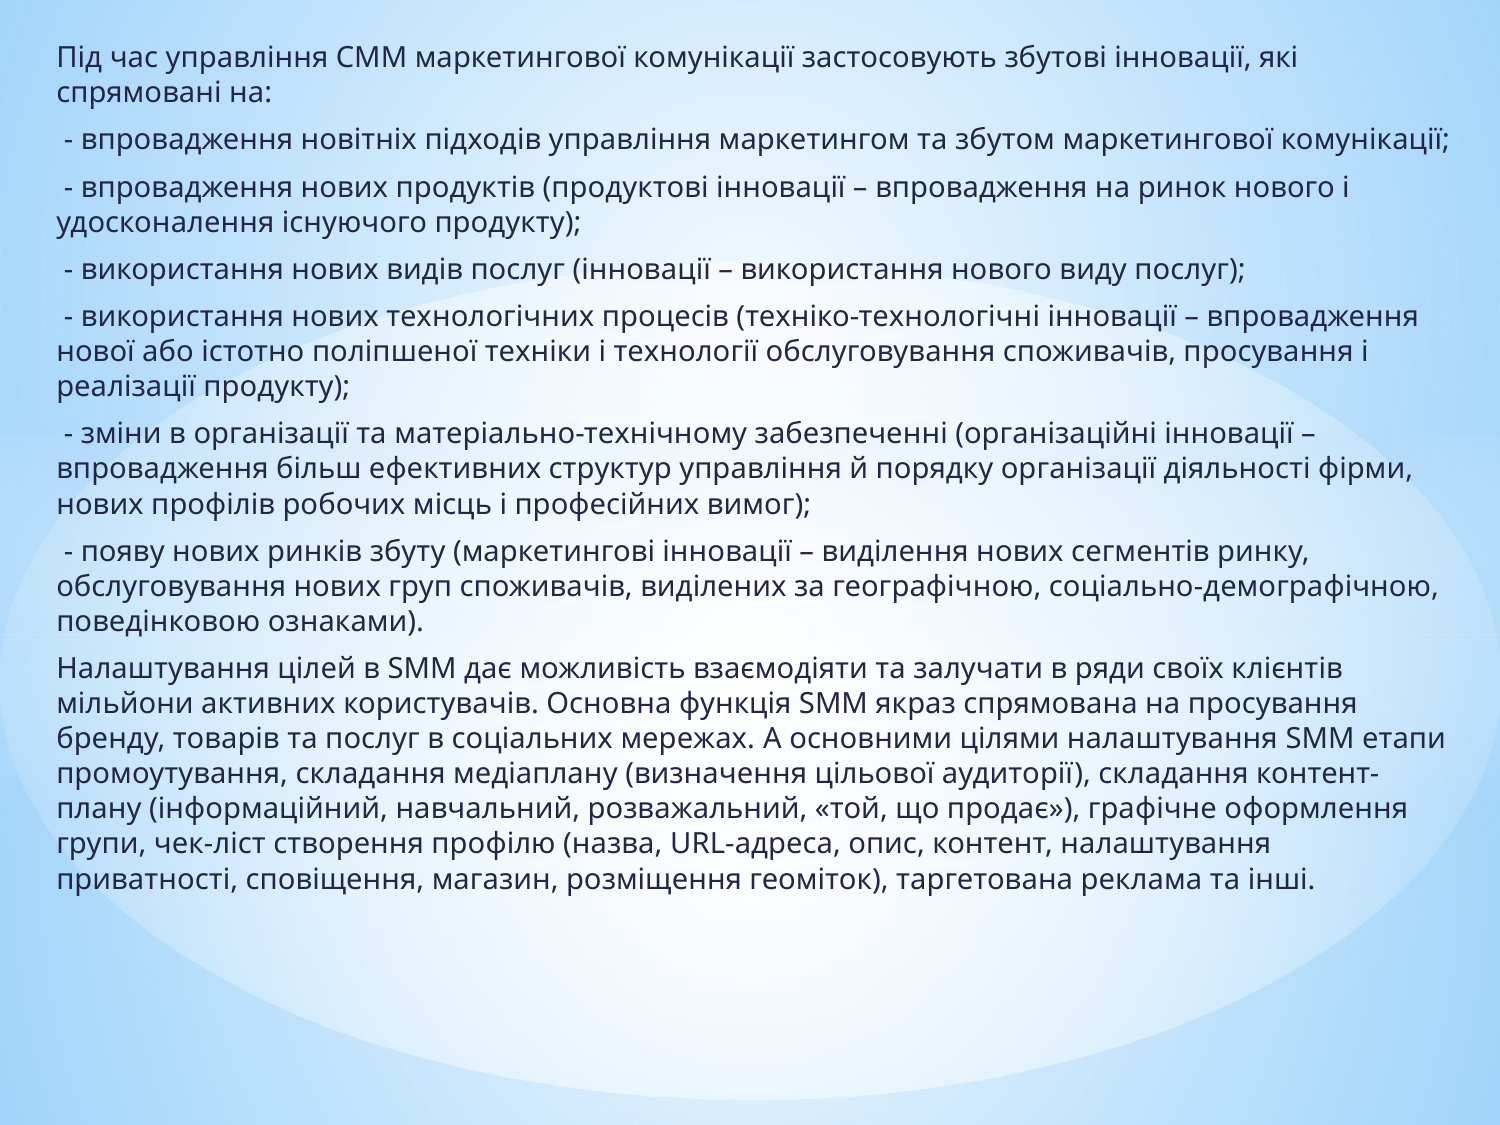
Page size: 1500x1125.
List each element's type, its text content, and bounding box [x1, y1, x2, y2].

subtitle Під час управління СММ маркетингової комунікації застосовують збутові інновації, які спрямовані на: - впровадження новітніх підходів управління маркетингом та збутом маркетингової комунікації; - впровадження нових продуктів (продуктові інновації – впровадження на ринок нового і удосконалення існуючого продукту); - використання нових видів послуг (інновації – використання нового виду послуг); - використання нових технологічних процесів (техніко-технологічні інновації – впровадження нової або істотно поліпшеної техніки і технології обслуговування споживачів, просування і реалізації продукту); - зміни в організації та матеріально-технічному забезпеченні (організаційні інновації – впровадження більш ефективних структур управління й порядку організації діяльності фірми, нових профілів робочих місць і професійних вимог); - появу нових ринків збуту (маркетингові інновації – виділення нових сегментів ринку, обслуговування нових груп споживачів, виділених за географічною, соціально-демографічною, поведінковою ознаками). Налаштування цілей в SMM дає можливість взаємодіяти та залучати в ряди своїх клієнтів мільйони активних користувачів. Основна функція SMM якраз спрямована на просування бренду, товарів та послуг в соціальних мережах. А основними цілями налаштування SMM етапи промоутування, складання медіаплану (визначення цільової аудиторії), складання контент-плану (інформаційний, навчальний, розважальний, «той, що продає»), графічне оформлення групи, чек-ліст створення профілю (назва, URL-адреса, опис, контент, налаштування приватності, сповіщення, магазин, розміщення геоміток), таргетована реклама та інші. [41, 30, 1471, 1094]
